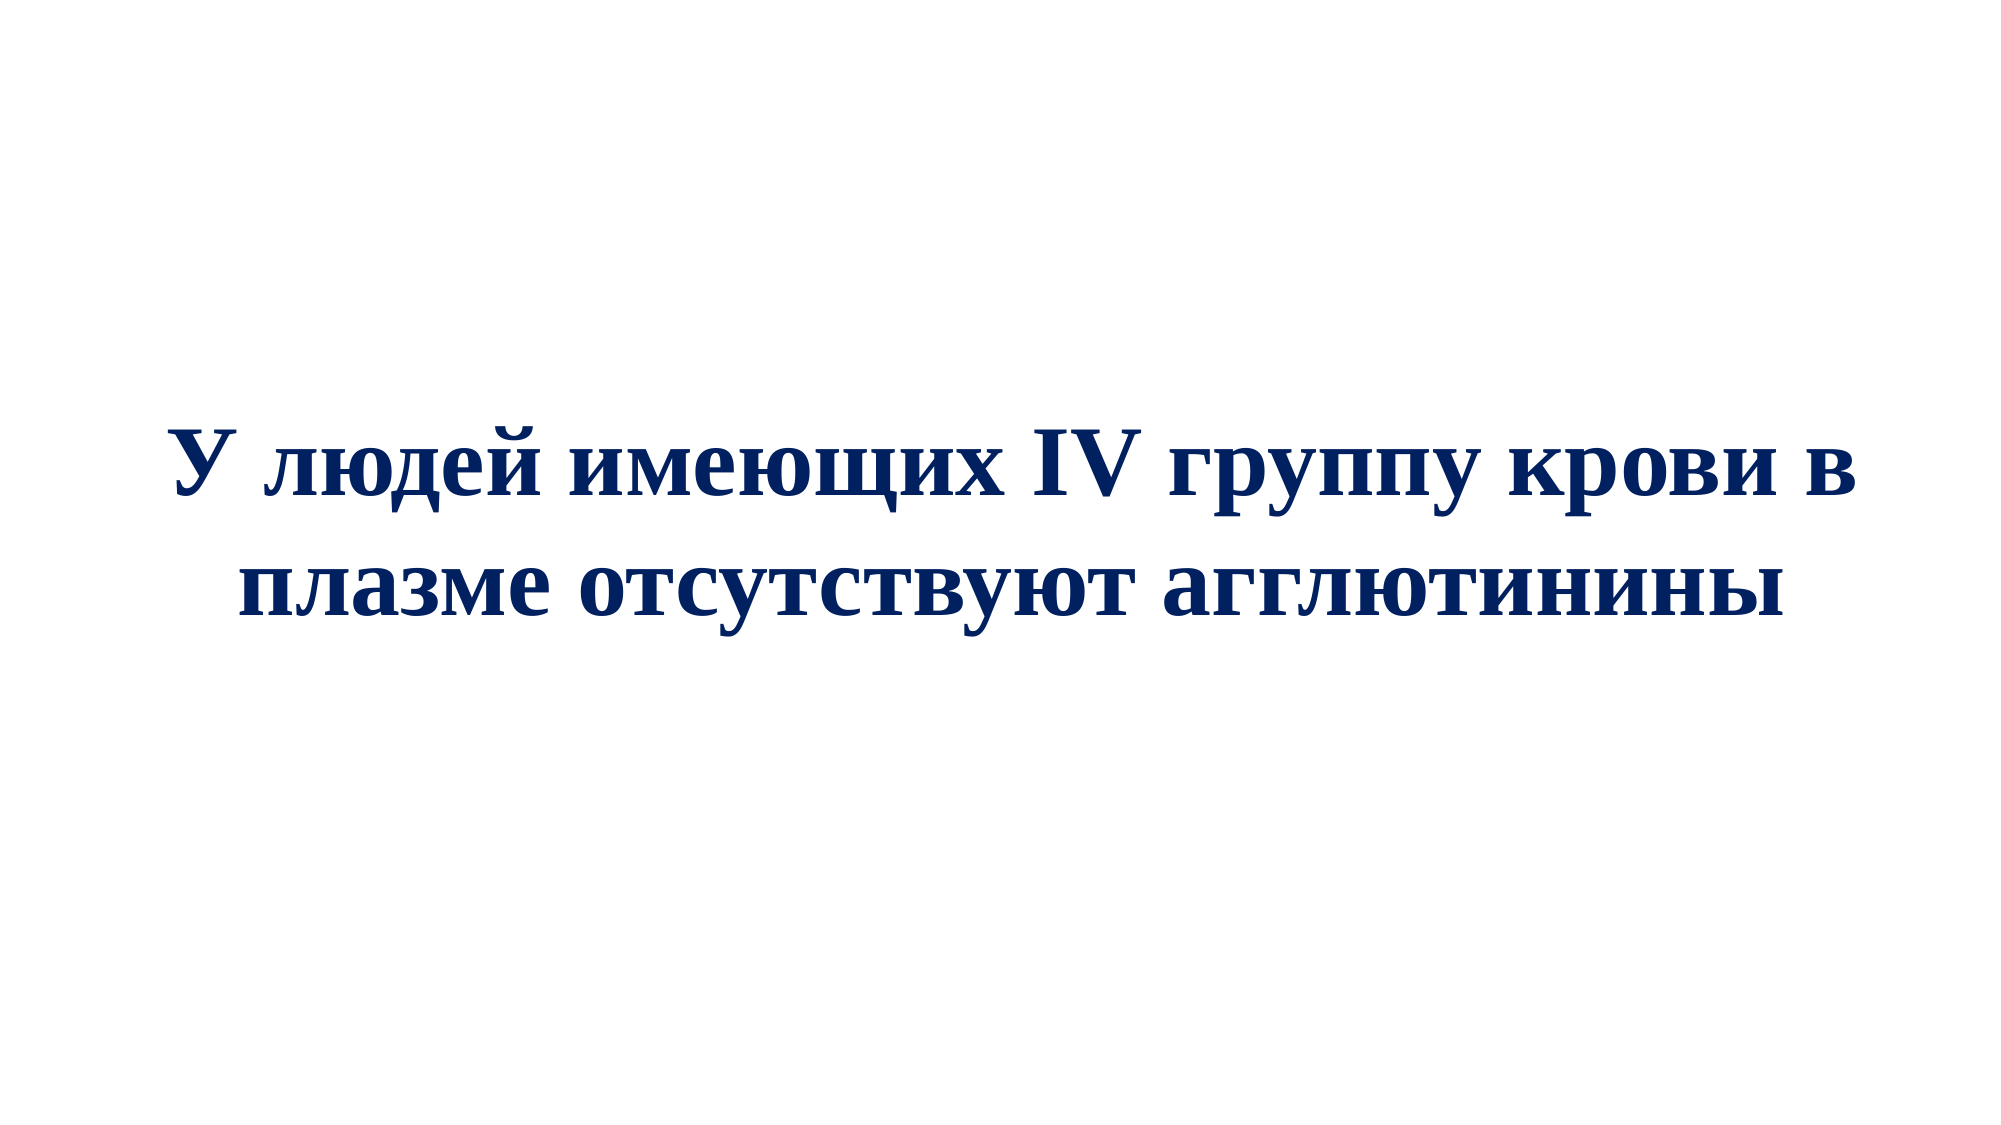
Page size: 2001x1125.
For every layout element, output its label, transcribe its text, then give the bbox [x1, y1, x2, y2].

text_box У людей имеющих IV группу крови в плазме отсутствуют агглютинины [23, 387, 2000, 643]
